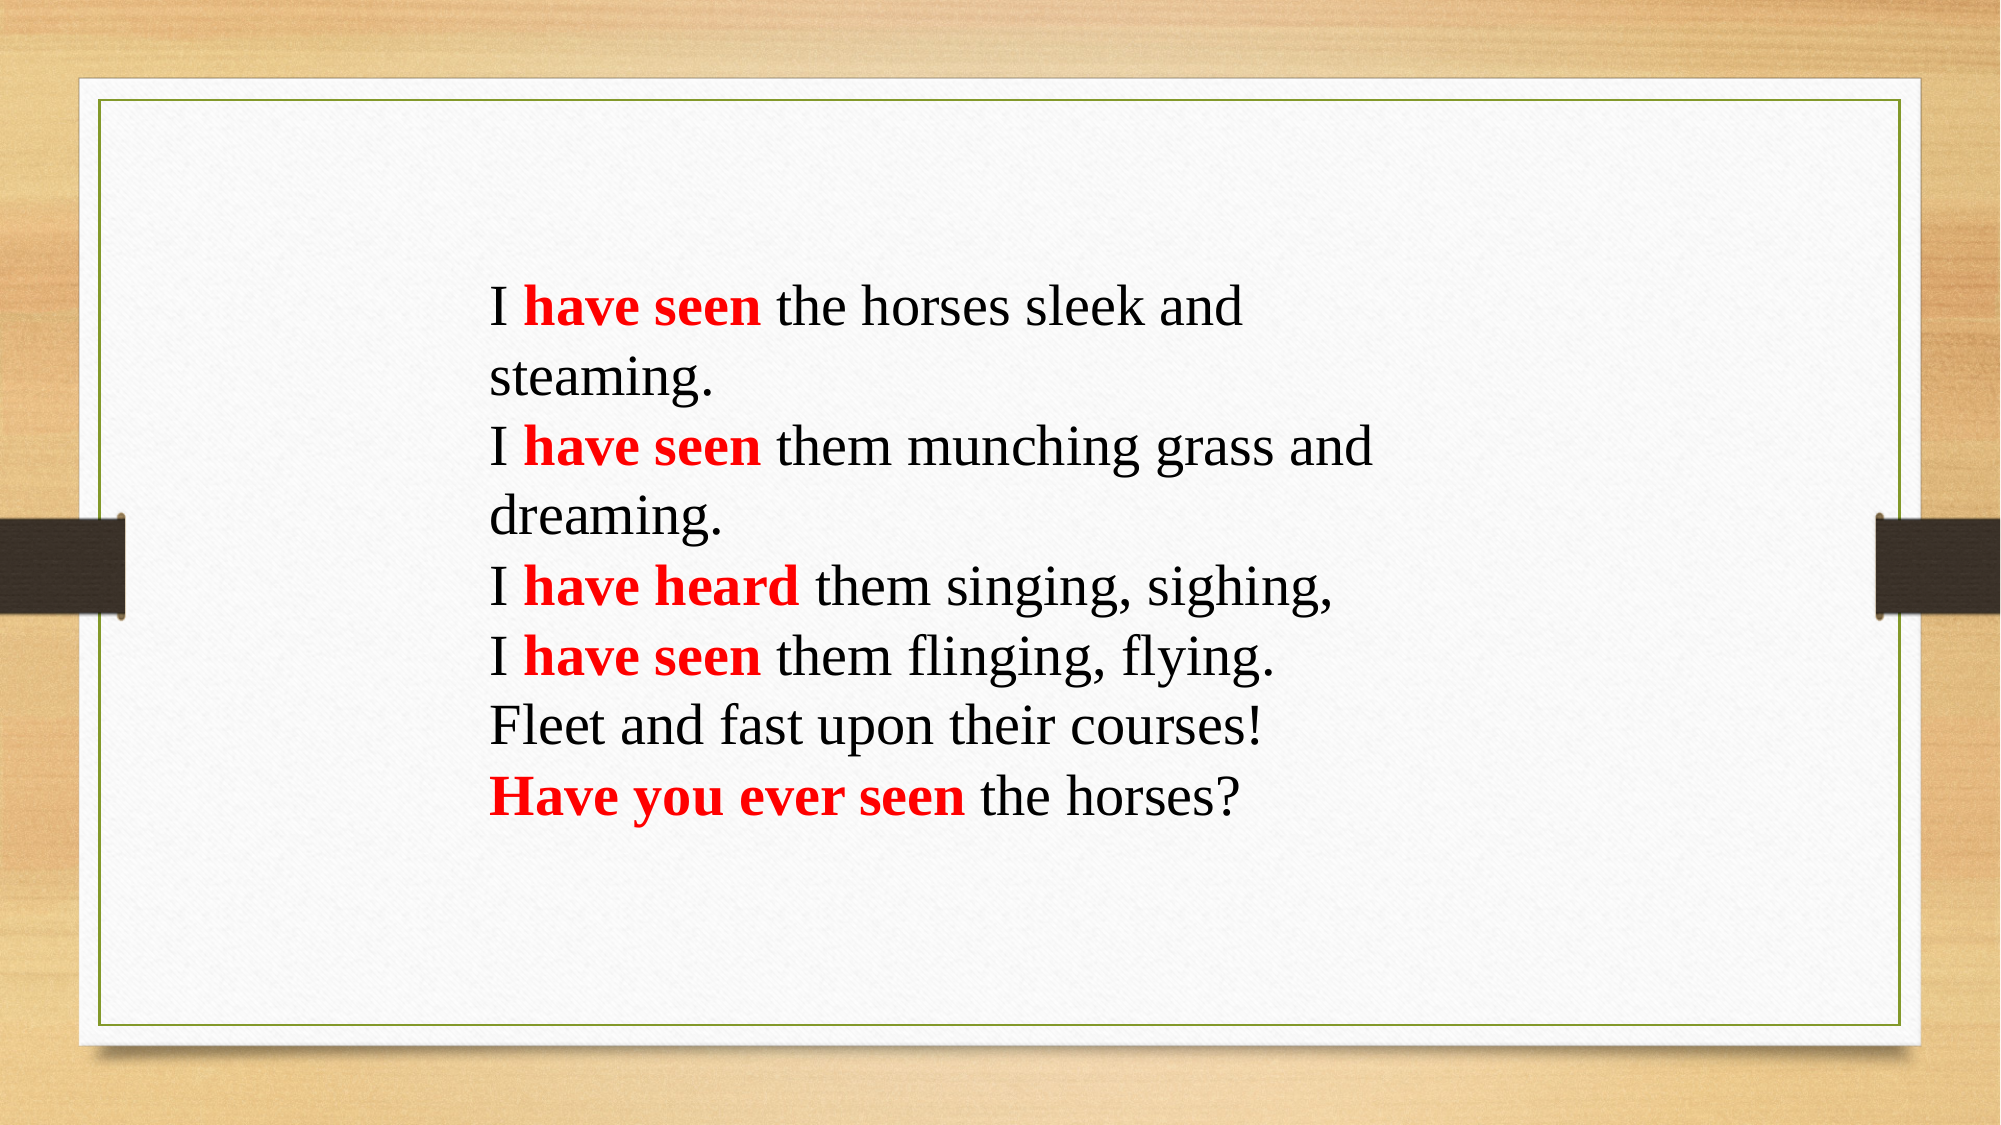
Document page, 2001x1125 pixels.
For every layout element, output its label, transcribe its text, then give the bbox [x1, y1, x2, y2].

picture [0, 0, 2001, 1125]
text_box I have seen the horses sleek and steaming. I have seen them munching grass and dreaming. I have heard them singing, sighing, I have seen them flinging, flying. Fleet and fast upon their courses! Have you ever seen the horses? [474, 259, 1475, 834]
